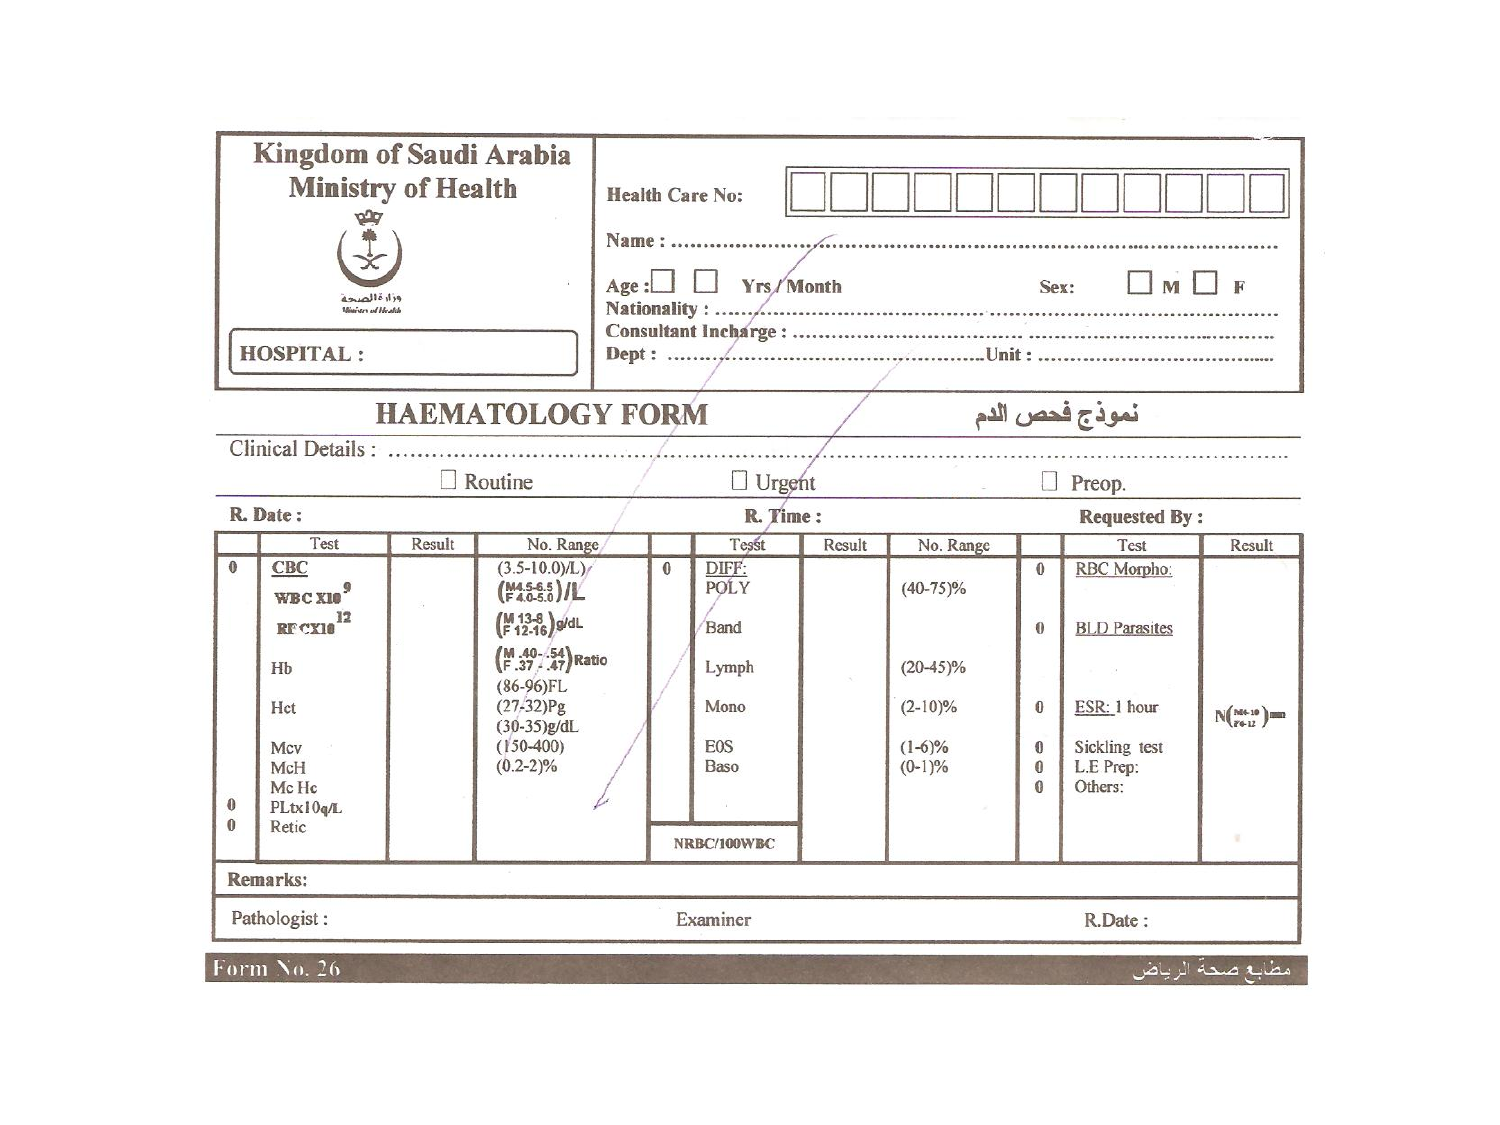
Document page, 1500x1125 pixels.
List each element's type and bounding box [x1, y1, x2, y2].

picture [187, 116, 1325, 997]
